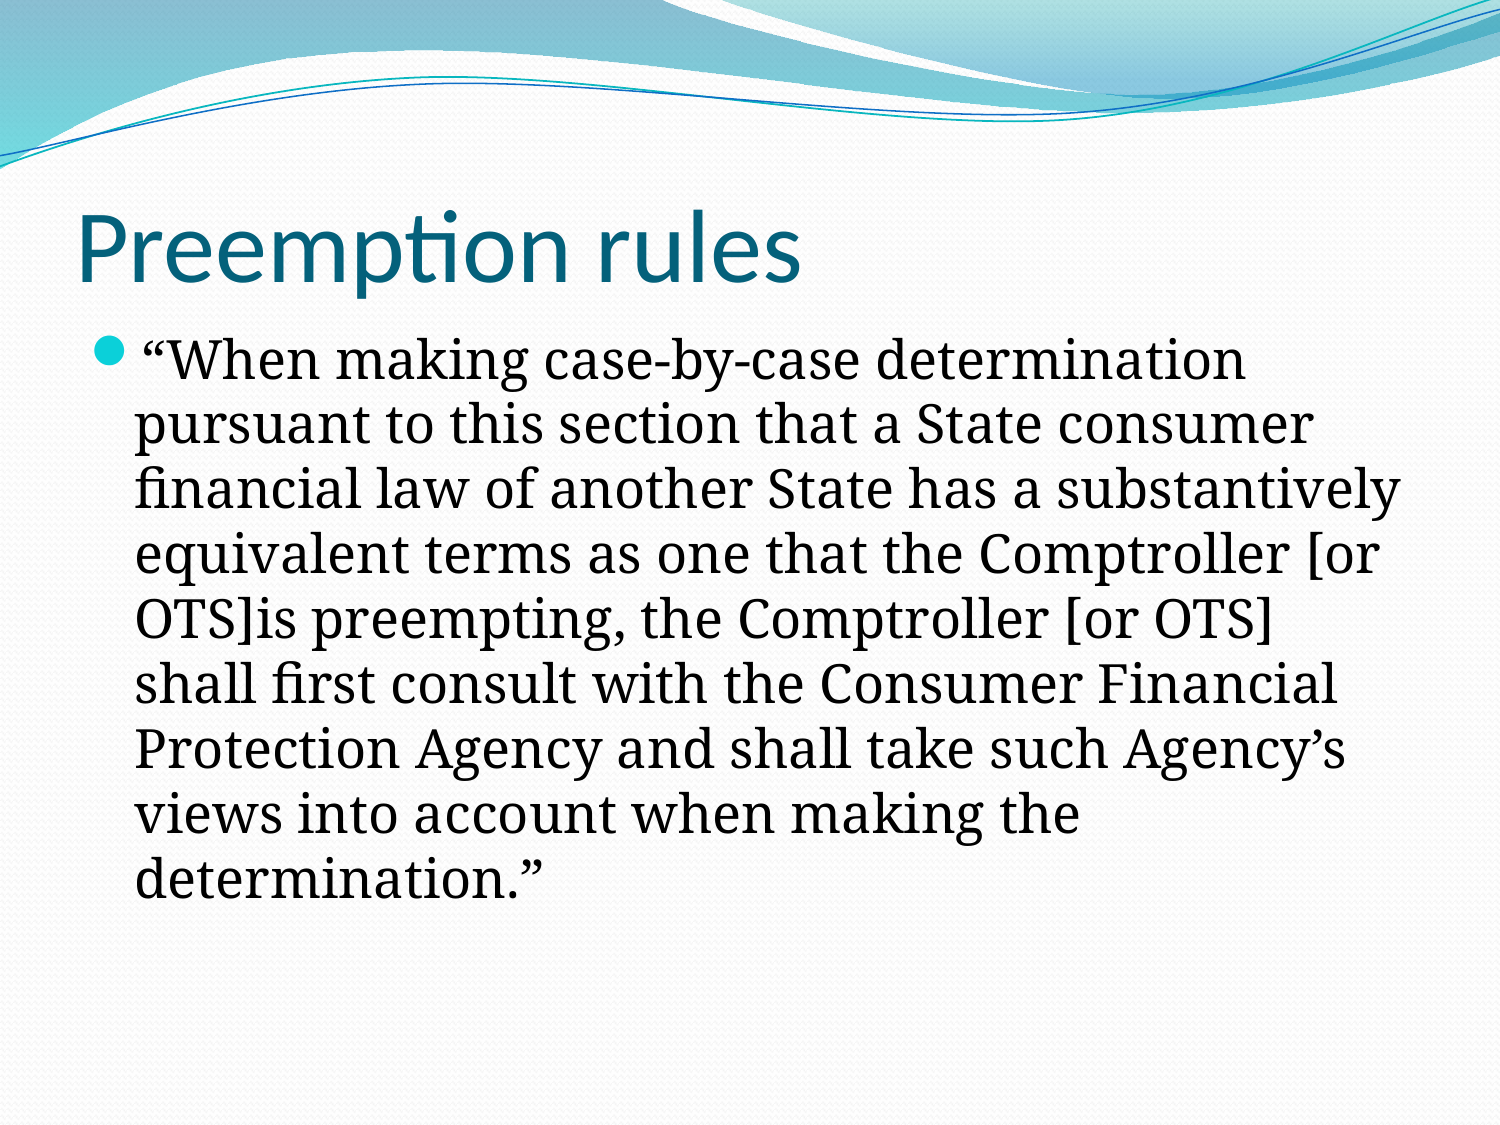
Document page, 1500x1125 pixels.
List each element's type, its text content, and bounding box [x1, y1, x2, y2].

list “When making case-by-case determination pursuant to this section that a State consumer financial law of another State has a substantively equivalent terms as one that the Comptroller [or OTS]is preempting, the Comptroller [or OTS] shall first consult with the Consumer Financial Protection Agency and shall take such Agency’s views into account when making the determination.” [74, 317, 1426, 1038]
title Preemption rules [74, 115, 1426, 304]
